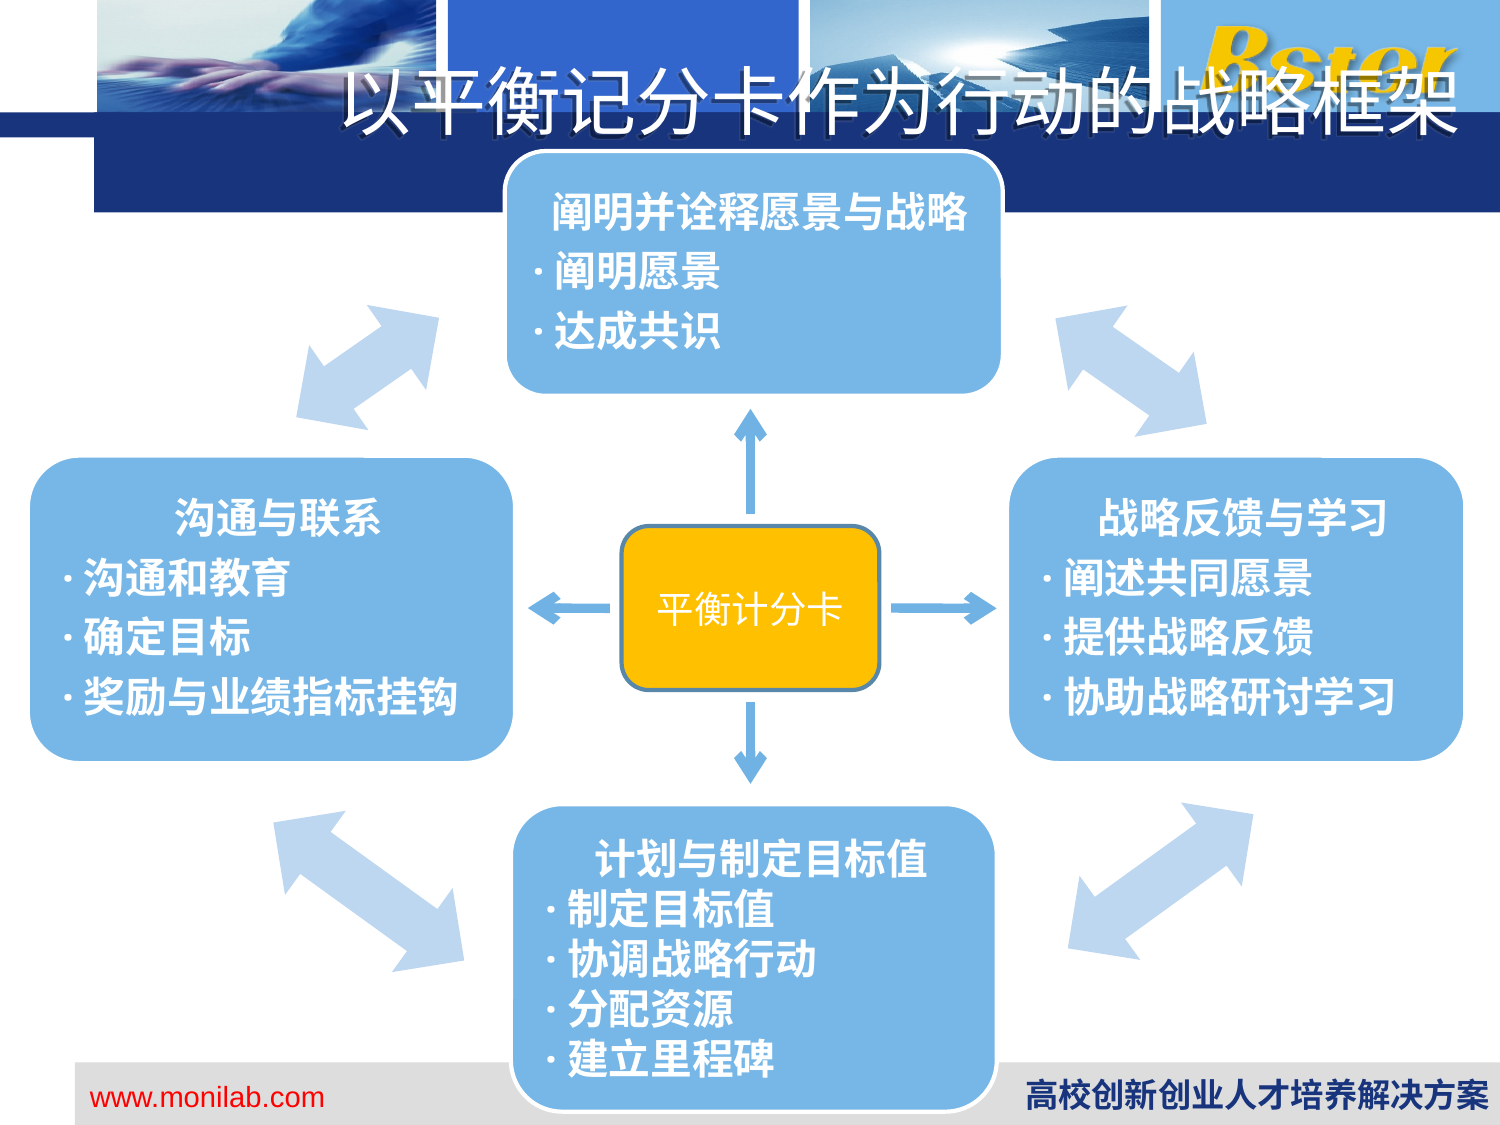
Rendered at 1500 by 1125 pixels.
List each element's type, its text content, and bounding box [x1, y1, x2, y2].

picture [810, 0, 1150, 50]
picture [97, 0, 437, 112]
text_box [27, 150, 1466, 1113]
text_box 以平衡记分卡作为行动的战略框架 [312, 50, 1477, 150]
picture [1199, 26, 1458, 50]
